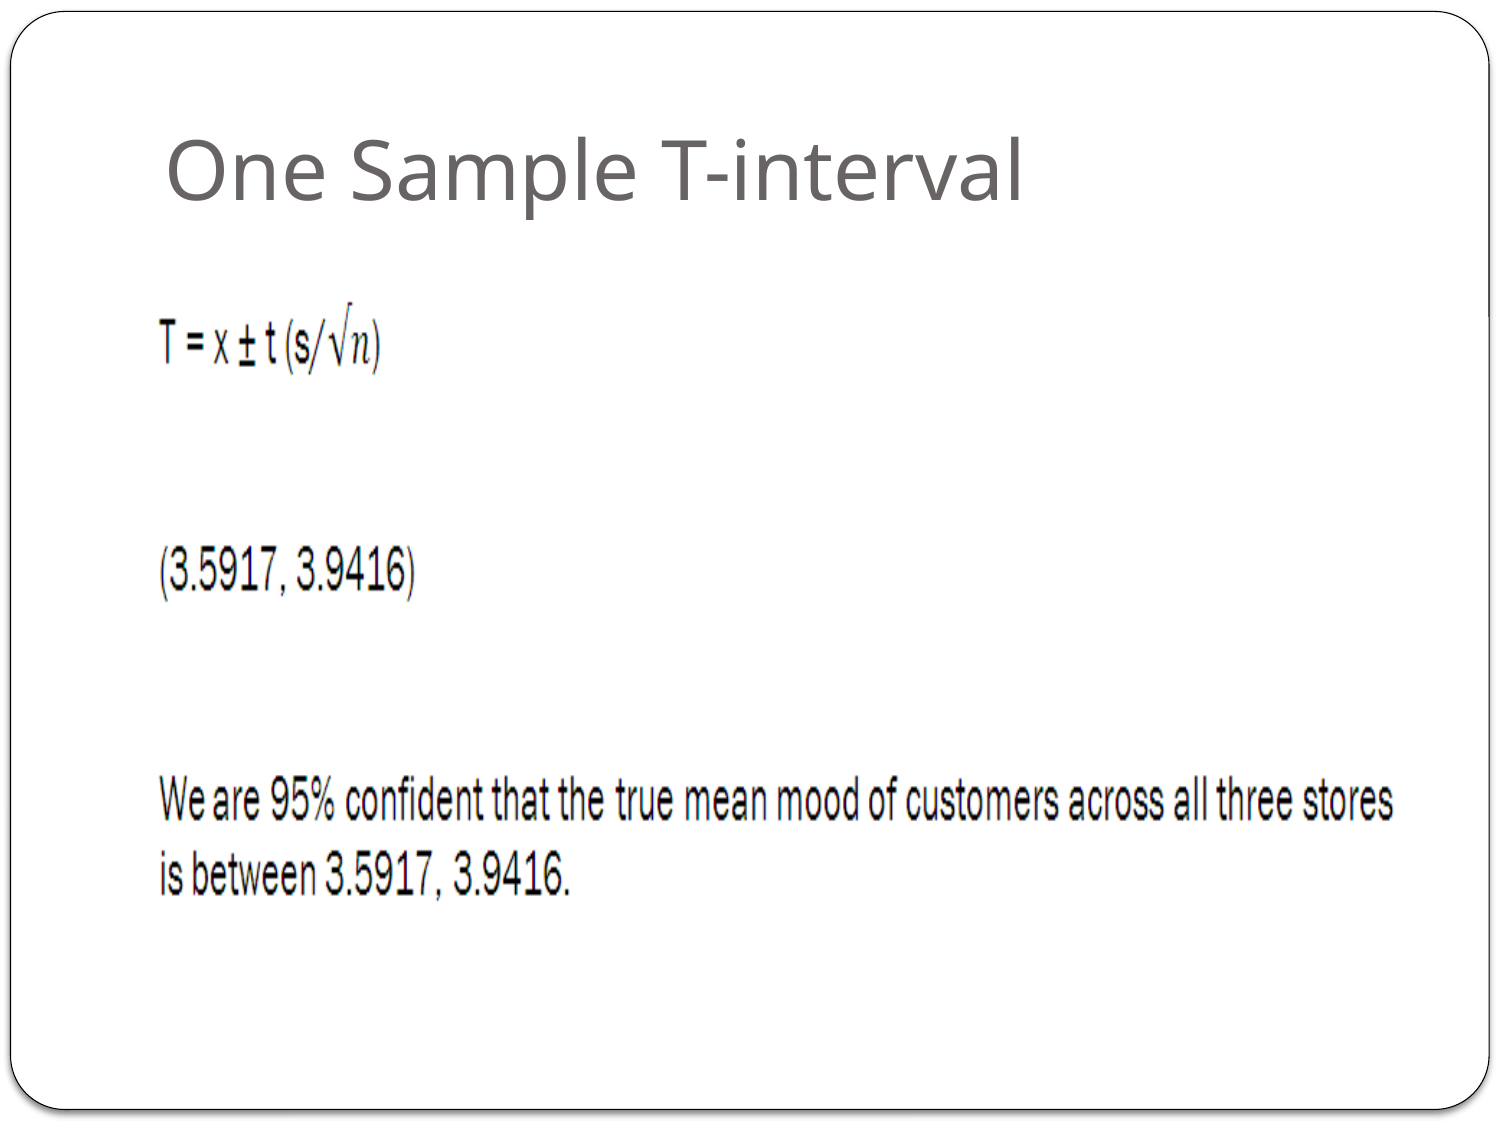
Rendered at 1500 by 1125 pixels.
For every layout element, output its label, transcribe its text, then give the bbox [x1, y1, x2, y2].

title One Sample T-interval [150, 45, 1425, 233]
picture [137, 249, 1428, 951]
